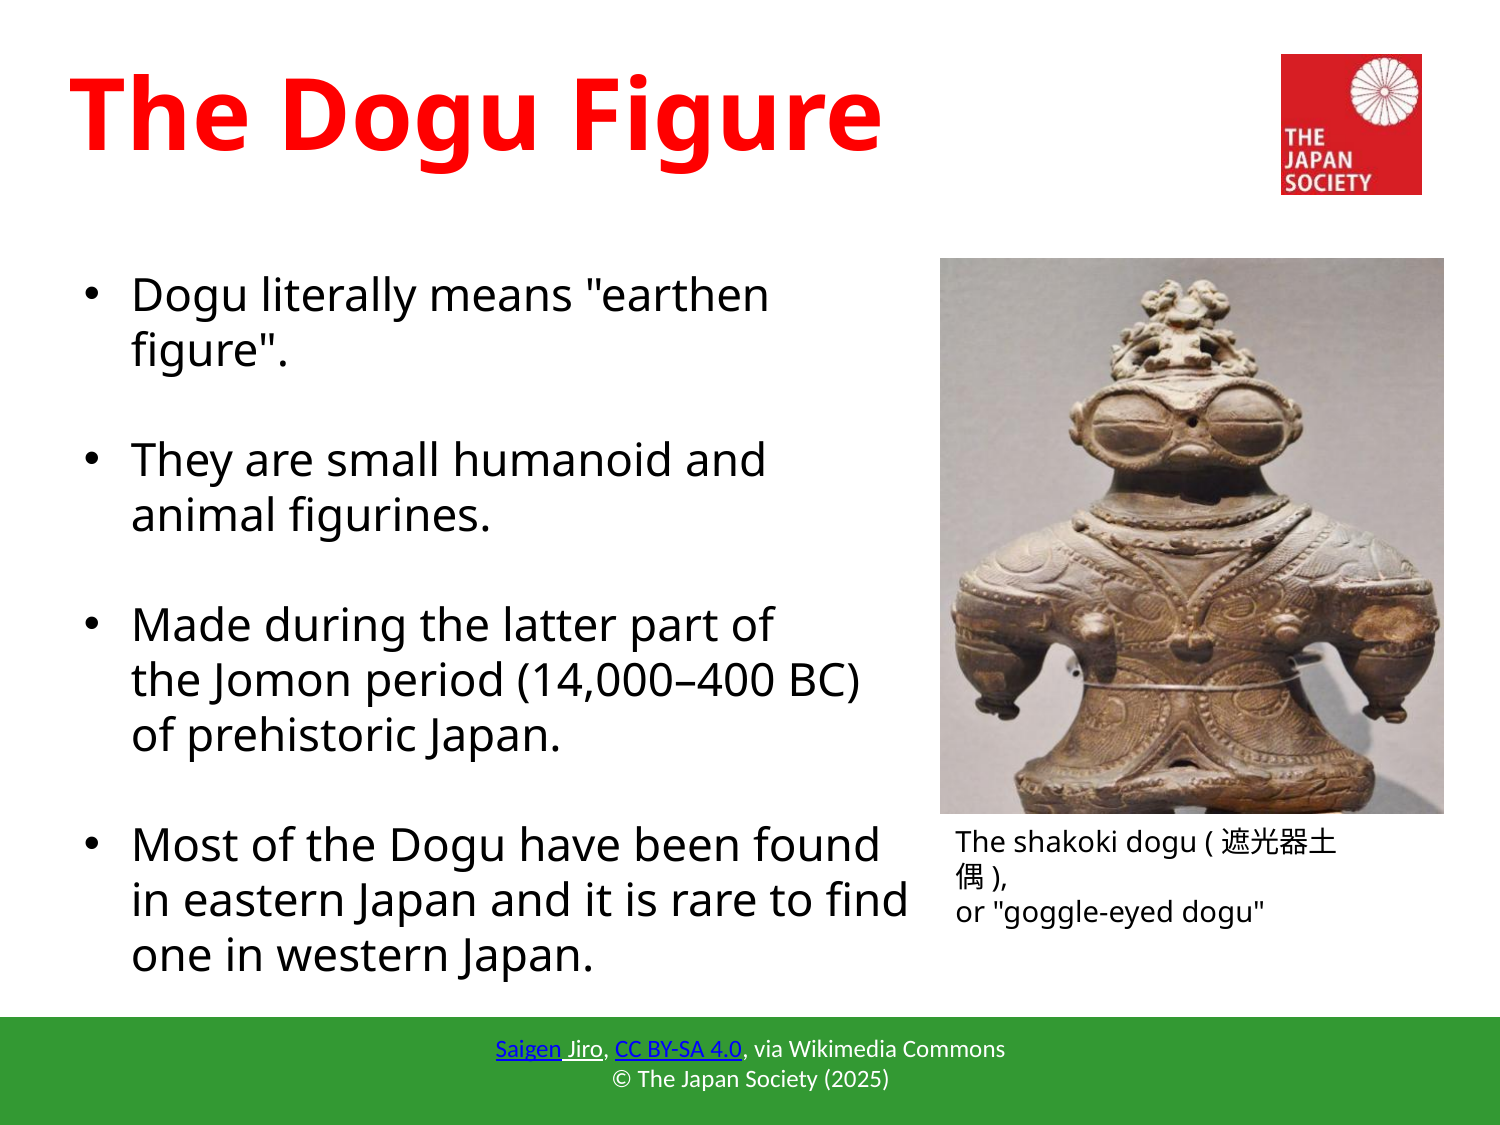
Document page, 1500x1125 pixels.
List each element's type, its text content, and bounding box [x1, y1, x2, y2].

footer Saigen Jiro, CC BY-SA 4.0, via Wikimedia Commons © The Japan Society (2025) [0, 1021, 1500, 1125]
picture [1281, 54, 1422, 195]
text_box Dogu literally means "earthen figure". They are small humanoid and animal figurines. Made during the latter part of the Jomon period (14,000–400 BC) of prehistoric Japan. Most of the Dogu have been found in eastern Japan and it is rare to find one in western Japan. [68, 258, 928, 971]
text_box [0, 1017, 1500, 1021]
text_box The shakoki dogu (遮光器土偶), or "goggle-eyed dogu" [940, 821, 1400, 936]
text_box The Dogu Figure [53, 42, 1182, 178]
picture [940, 257, 1444, 814]
